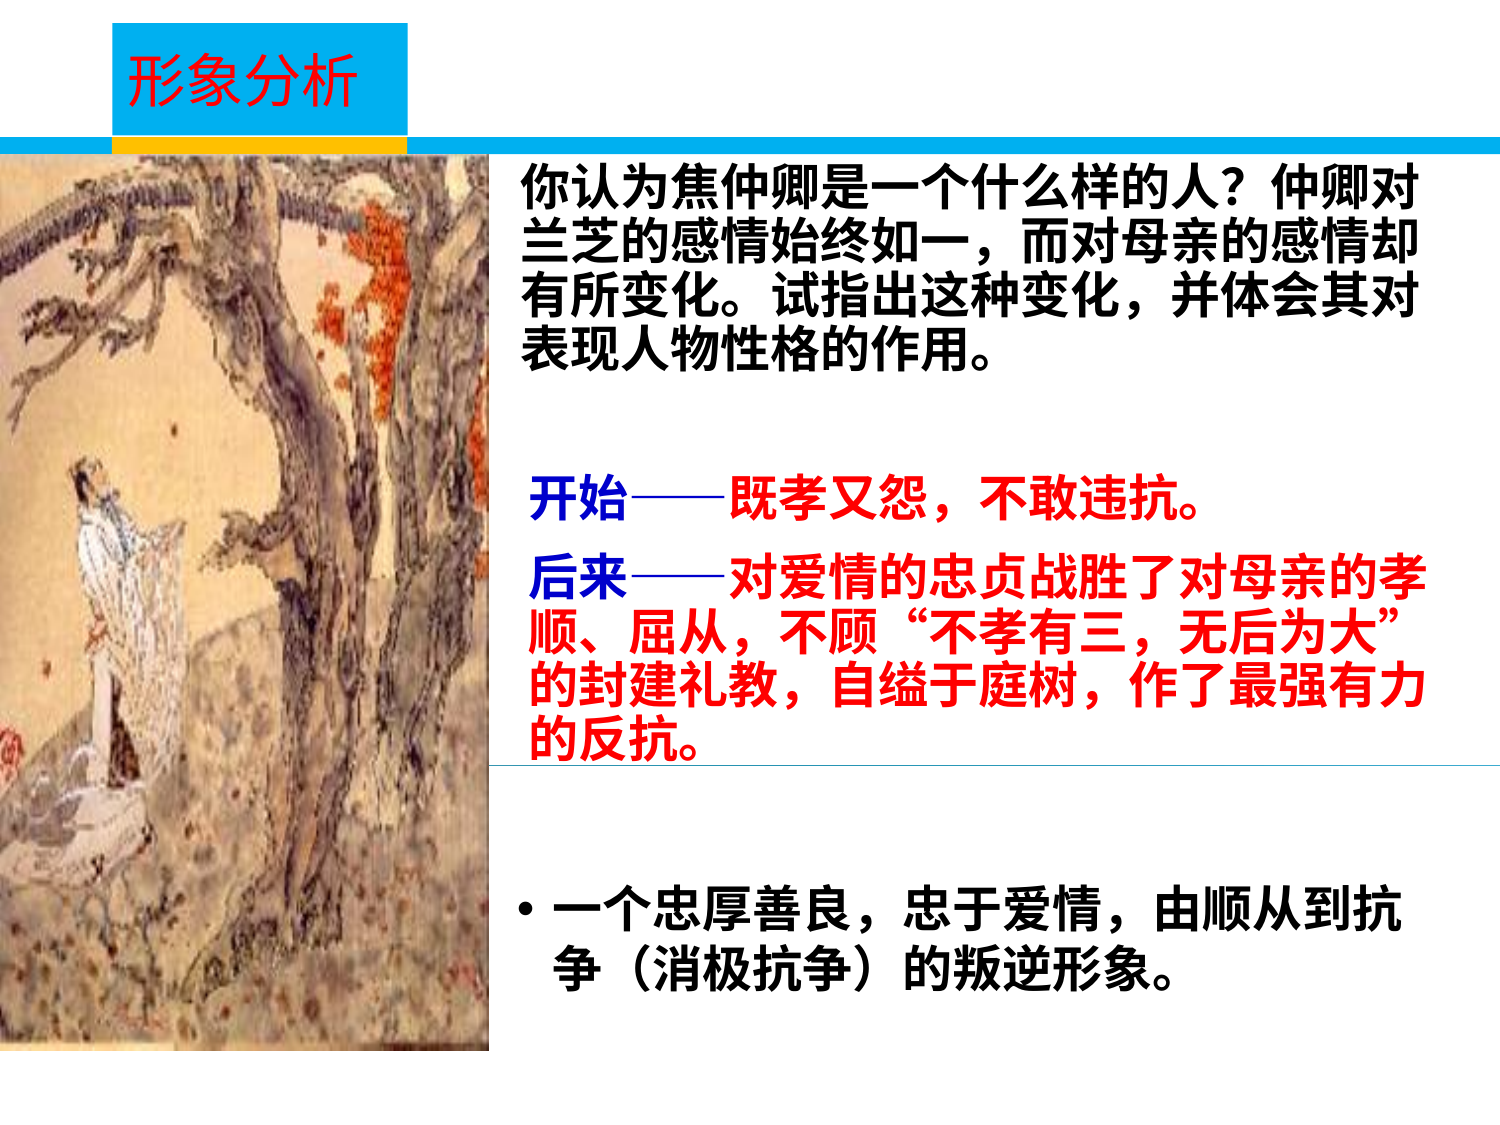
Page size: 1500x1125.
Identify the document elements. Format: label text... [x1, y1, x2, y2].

text_box 形象分析 [112, 23, 408, 136]
text_box 一个忠厚善良，忠于爱情，由顺从到抗争（消极抗争）的叛逆形象。 [502, 870, 1465, 1006]
text_box 开始——既孝又怨，不敢违抗。 后来——对爱情的忠贞战胜了对母亲的孝顺、屈从，不顾“不孝有三，无后为大”的封建礼教，自缢于庭树，作了最强有力的反抗。 [513, 466, 1489, 776]
picture [0, 153, 489, 1052]
text_box [111, 137, 408, 153]
text_box 你认为焦仲卿是一个什么样的人？仲卿对兰芝的感情始终如一，而对母亲的感情却有所变化。试指出这种变化，并体会其对表现人物性格的作用。 [505, 155, 1461, 386]
text_box [0, 137, 111, 153]
text_box [408, 137, 1500, 155]
